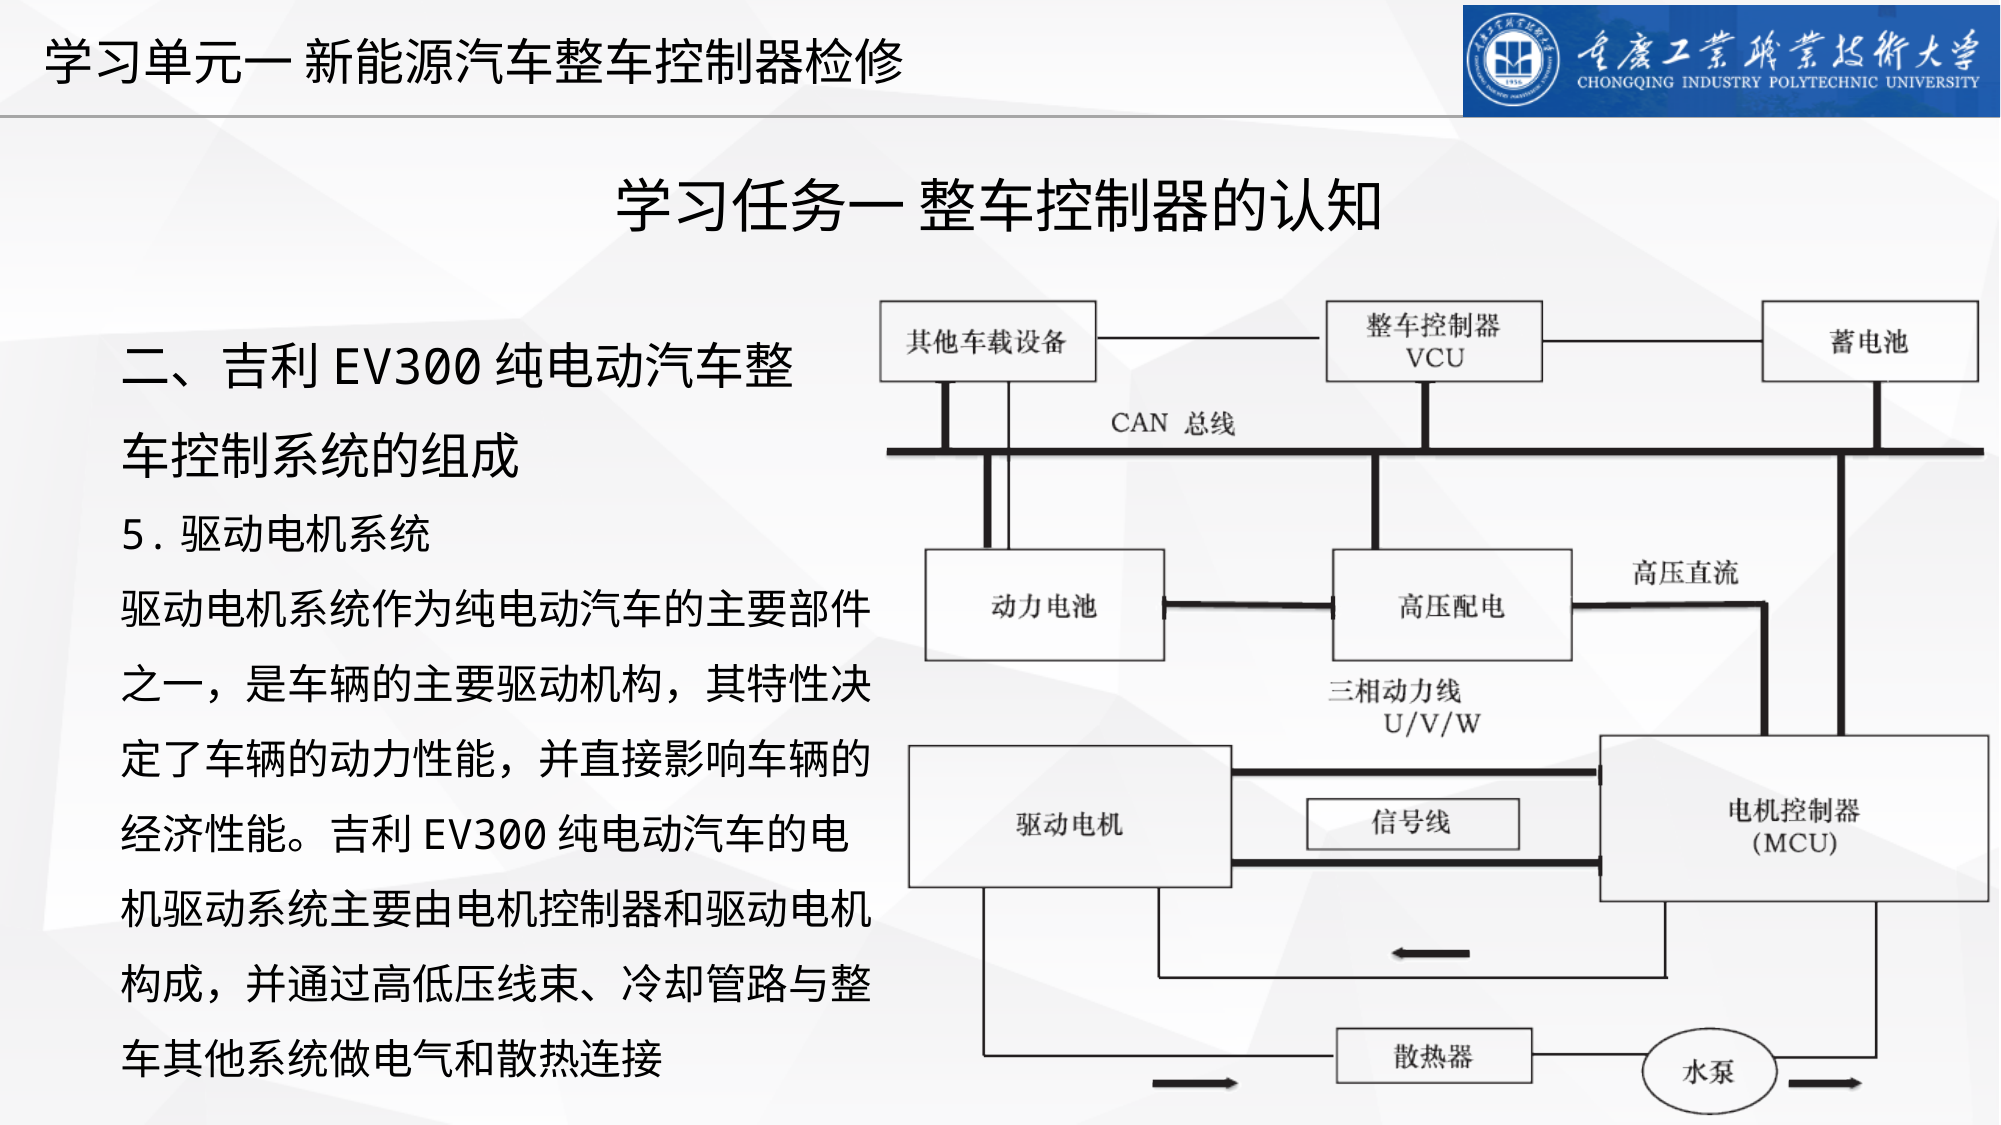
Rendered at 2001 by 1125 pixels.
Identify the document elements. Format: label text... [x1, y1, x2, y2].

text_box 学习任务一 整车控制器的认知 [433, 161, 1567, 247]
picture [0, 0, 2001, 117]
text_box 5.驱动电机系统 驱动电机系统作为纯电动汽车的主要部件之一，是车辆的主要驱动机构，其特性决定了车辆的动力性能，并直接影响车辆的经济性能。吉利EV300纯电动汽车的电机驱动系统主要由电机控制器和驱动电机构成，并通过高低压线束、冷却管路与整车其他系统做电气和散热连接 [105, 475, 861, 1091]
picture [0, 118, 2000, 1125]
text_box 二、吉利EV300纯电动汽车整车控制系统的组成 [105, 297, 825, 475]
